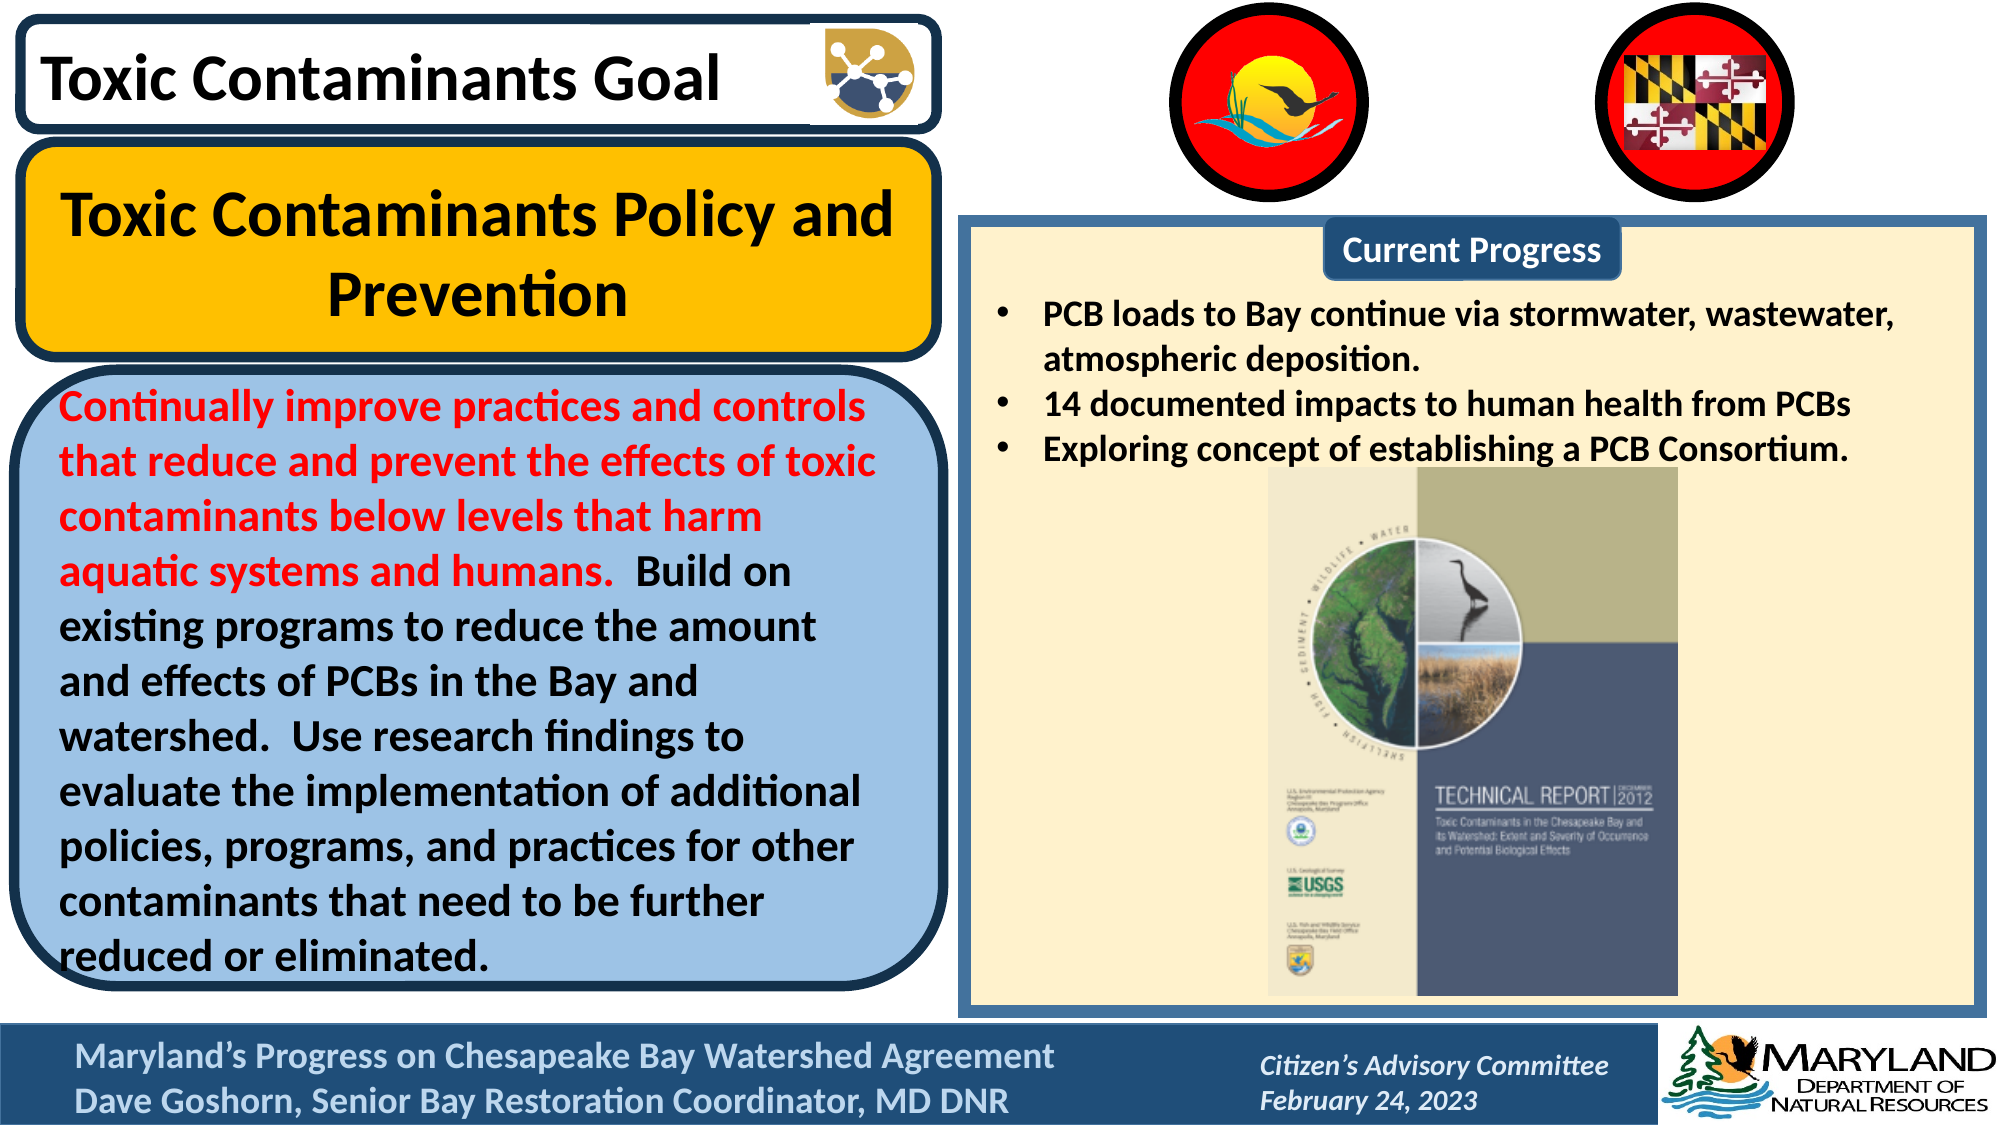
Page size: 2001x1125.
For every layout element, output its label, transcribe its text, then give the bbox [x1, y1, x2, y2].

picture [809, 23, 918, 125]
text_box Continually improve practices and controls that reduce and prevent the effects of toxic contaminants below levels that harm aquatic systems and humans. Build on existing programs to reduce the amount and effects of PCBs in the Bay and watershed. Use research findings to evaluate the implementation of additional policies, programs, and practices for other contaminants that need to be further reduced or eliminated. [13, 368, 945, 988]
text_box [0, 1021, 2000, 1125]
text_box PCB loads to Bay continue via stormwater, wastewater, atmospheric deposition. 14 documented impacts to human health from PCBs Exploring concept of establishing a PCB Consortium. [981, 282, 1963, 477]
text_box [1601, 8, 1789, 196]
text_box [1175, 8, 1363, 196]
text_box s [963, 220, 1981, 1012]
picture [1268, 467, 1678, 996]
text_box Toxic Contaminants Goal [19, 17, 938, 131]
text_box Toxic Contaminants Policy and Prevention [19, 140, 938, 359]
text_box Current Progress [1322, 215, 1622, 281]
